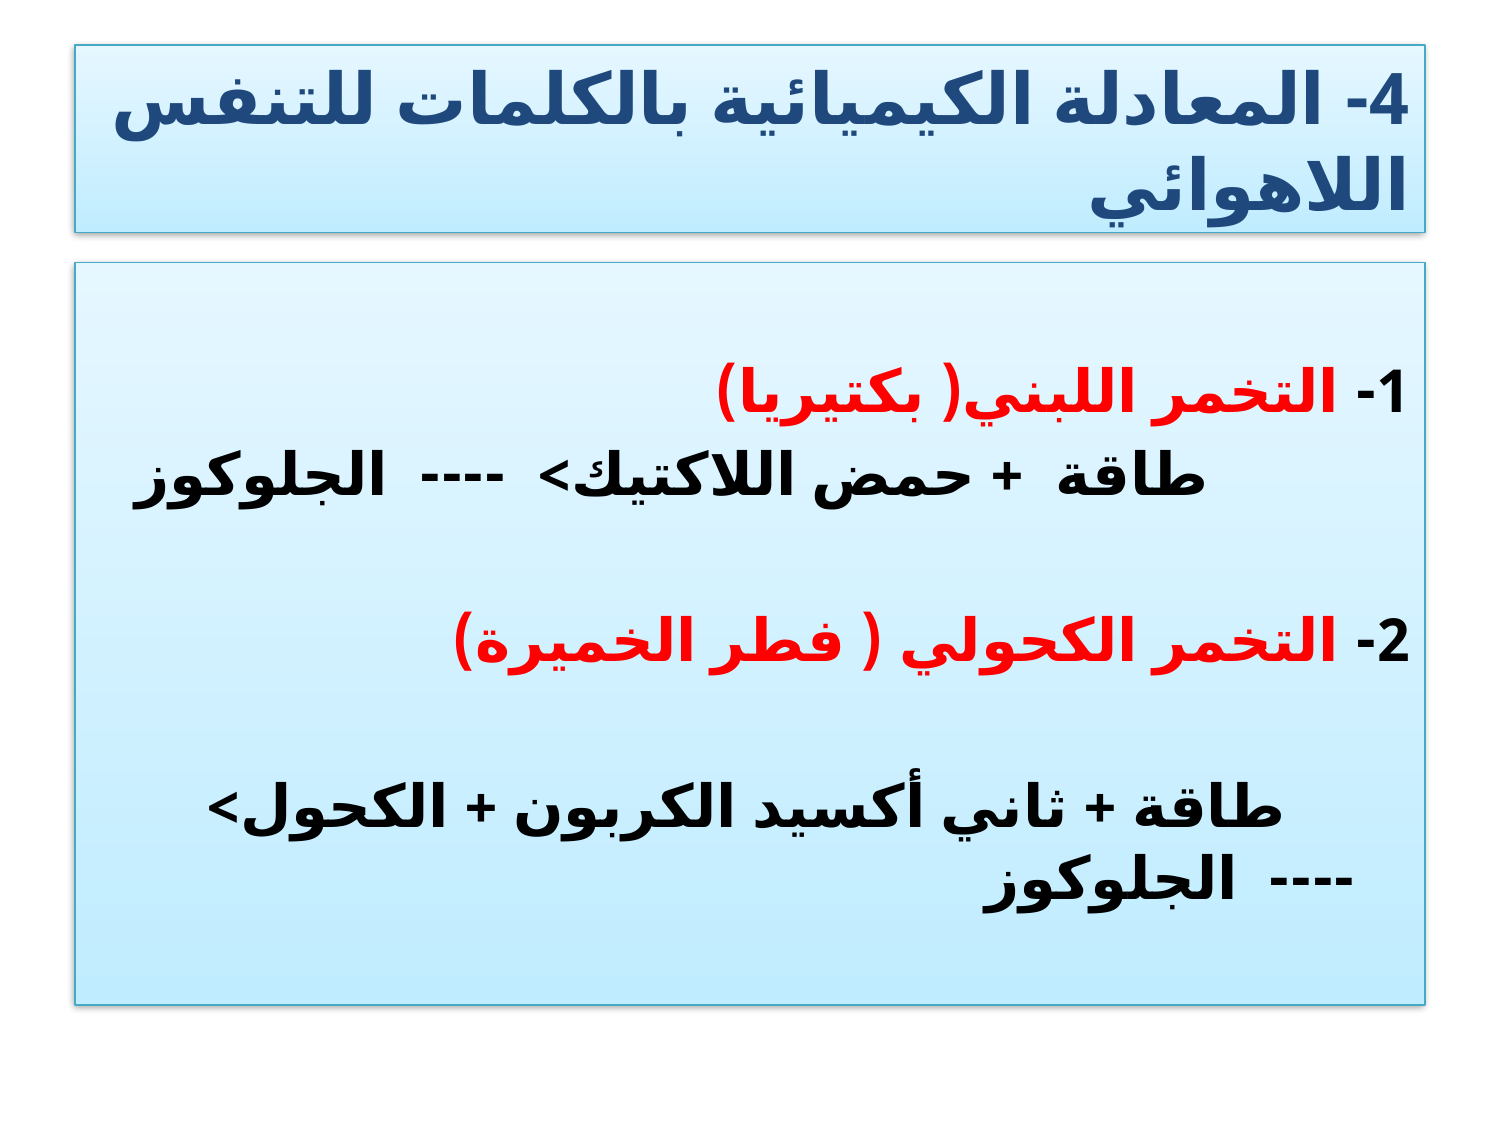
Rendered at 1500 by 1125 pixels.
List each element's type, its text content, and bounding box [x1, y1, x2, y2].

list 1- التخمر اللبني( بكتيريا) طاقة + حمض اللاكتيك> ---- الجلوكوز 2- التخمر الكحولي ( فطر الخميرة) طاقة + ثاني أكسيد الكربون + الكحول> ---- الجلوكوز [74, 262, 1426, 1006]
title 4- المعادلة الكيميائية بالكلمات للتنفس اللاهوائي [74, 44, 1426, 233]
